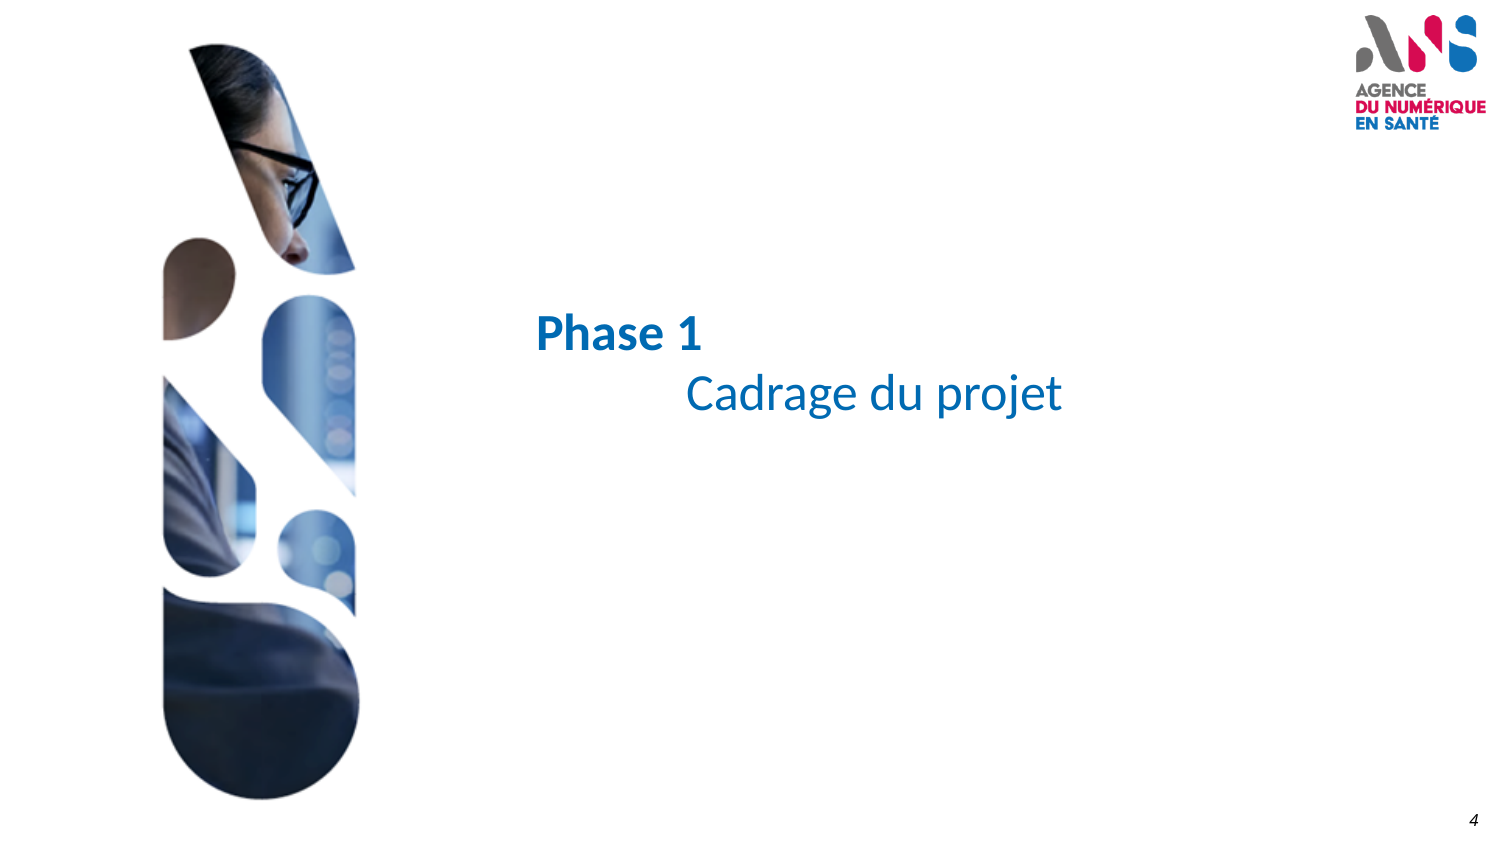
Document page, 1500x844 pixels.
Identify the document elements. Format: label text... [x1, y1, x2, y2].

picture [1355, 15, 1486, 131]
title Phase 1 Cadrage du projet [536, 277, 1439, 447]
picture [145, 36, 369, 808]
text_box 4 [1447, 798, 1500, 844]
